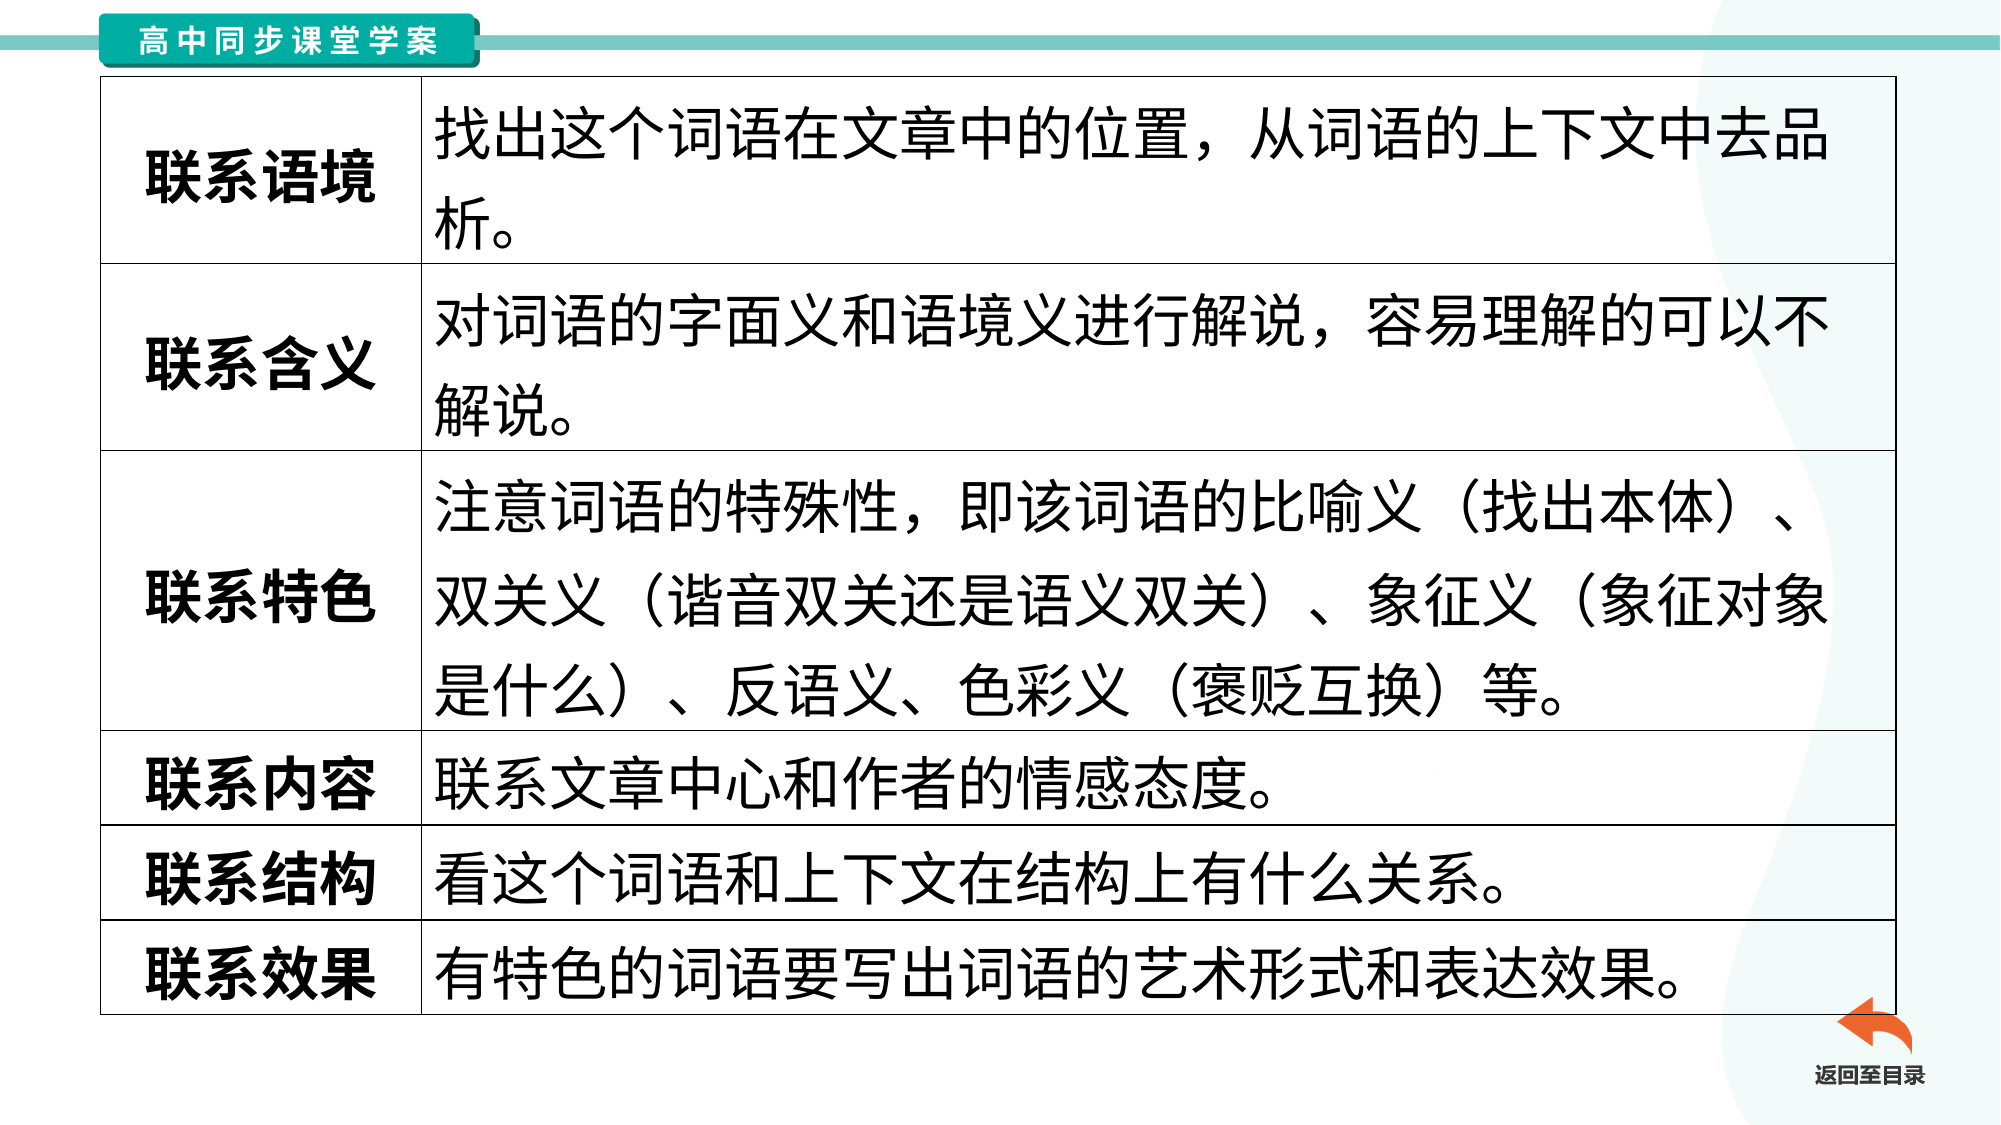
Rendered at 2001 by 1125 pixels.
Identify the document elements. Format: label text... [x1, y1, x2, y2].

table_cell 联系结构 [101, 826, 421, 919]
table_cell 联系文章中心和作者的情感态度。 [422, 731, 1895, 824]
table_header 联系语境 [101, 77, 421, 263]
table_cell 联系特色 [101, 451, 421, 730]
table_cell 看这个词语和上下文在结构上有什么关系。 [422, 826, 1895, 919]
table_cell 对词语的字面义和语境义进行解说，容易理解的可以不 解说。 [422, 264, 1895, 450]
table_cell 注意词语的特殊性，即该词语的比喻义（找出本体）、 双关义（谐音双关还是语义双关）、象征义（象征对象 是什么）、反语义、色彩义（褒贬互换）等。 [422, 451, 1895, 730]
table_cell 联系效果 [101, 921, 421, 1014]
table_cell 有特色的词语要写出词语的艺术形式和表达效果。 [422, 921, 1895, 1014]
picture [0, 0, 2000, 1125]
table_cell 联系内容 [101, 731, 421, 824]
table_header 找出这个词语在文章中的位置，从词语的上下文中去品 析。 [422, 77, 1895, 263]
table_cell 联系含义 [101, 264, 421, 450]
